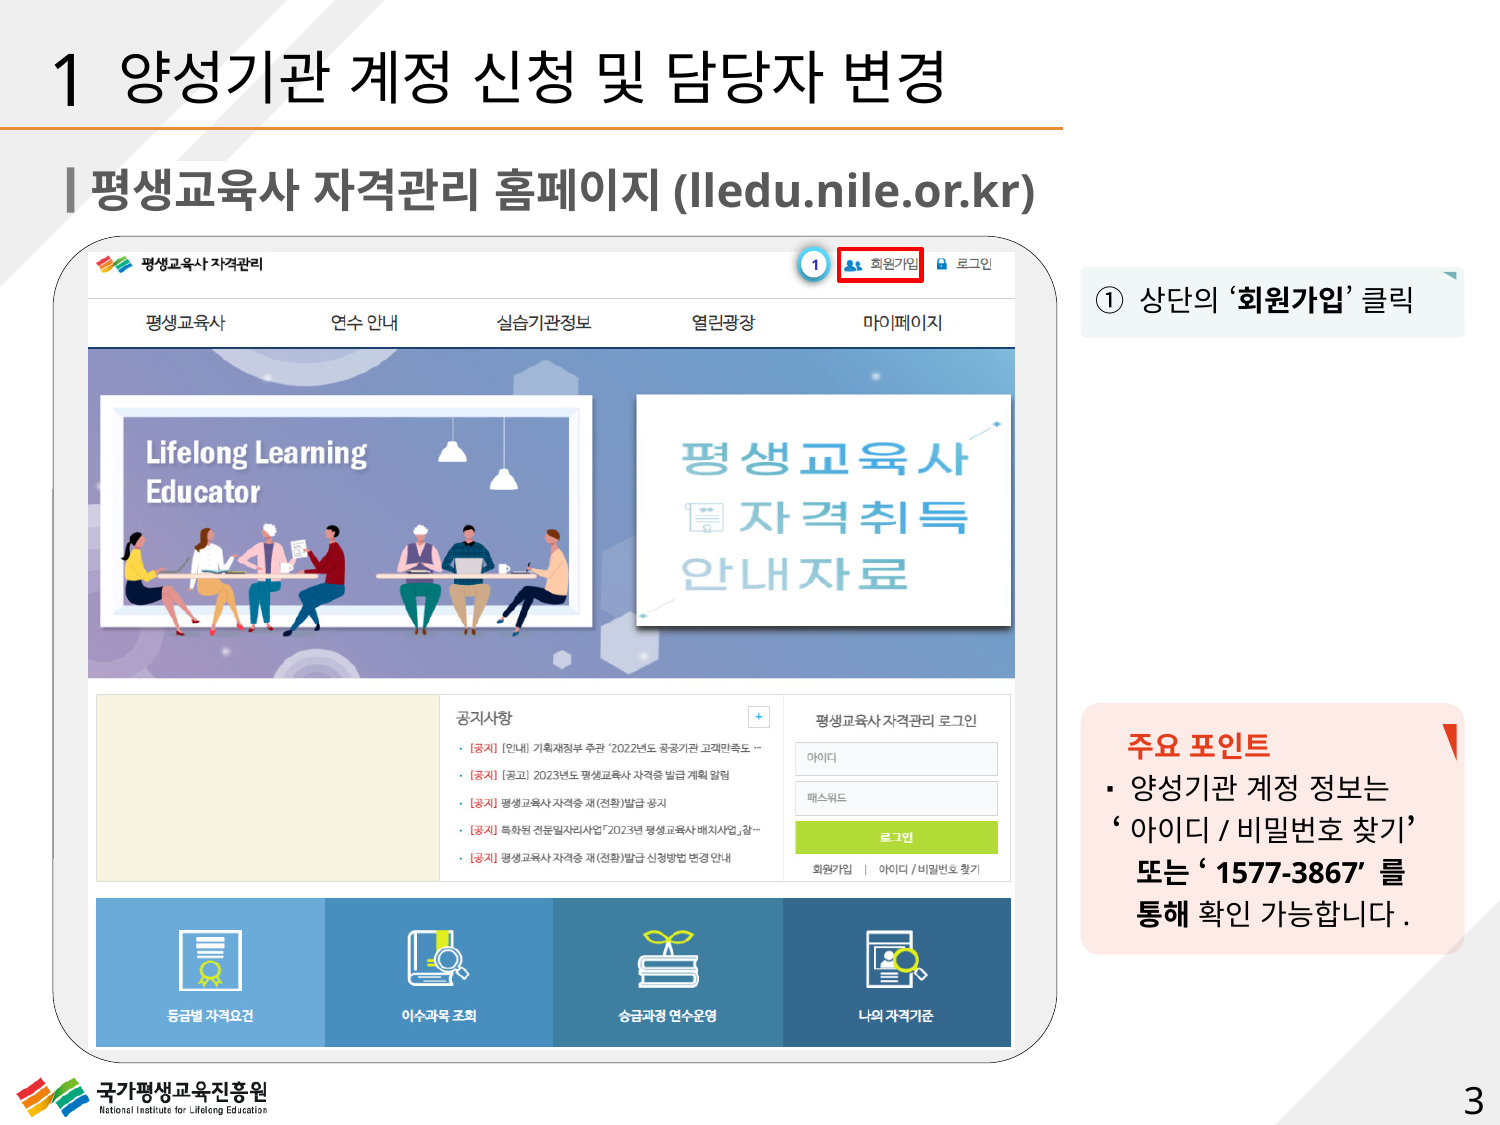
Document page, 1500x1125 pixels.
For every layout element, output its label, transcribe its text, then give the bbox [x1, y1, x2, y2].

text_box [1080, 702, 1465, 955]
picture [88, 252, 1015, 1050]
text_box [1080, 266, 1500, 338]
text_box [795, 246, 836, 283]
slide_number 3 [1149, 1069, 1500, 1125]
picture [0, 1067, 286, 1125]
text_box 평생교육사 자격관리 홈페이지(lledu.nile.or.kr) [76, 153, 1435, 228]
